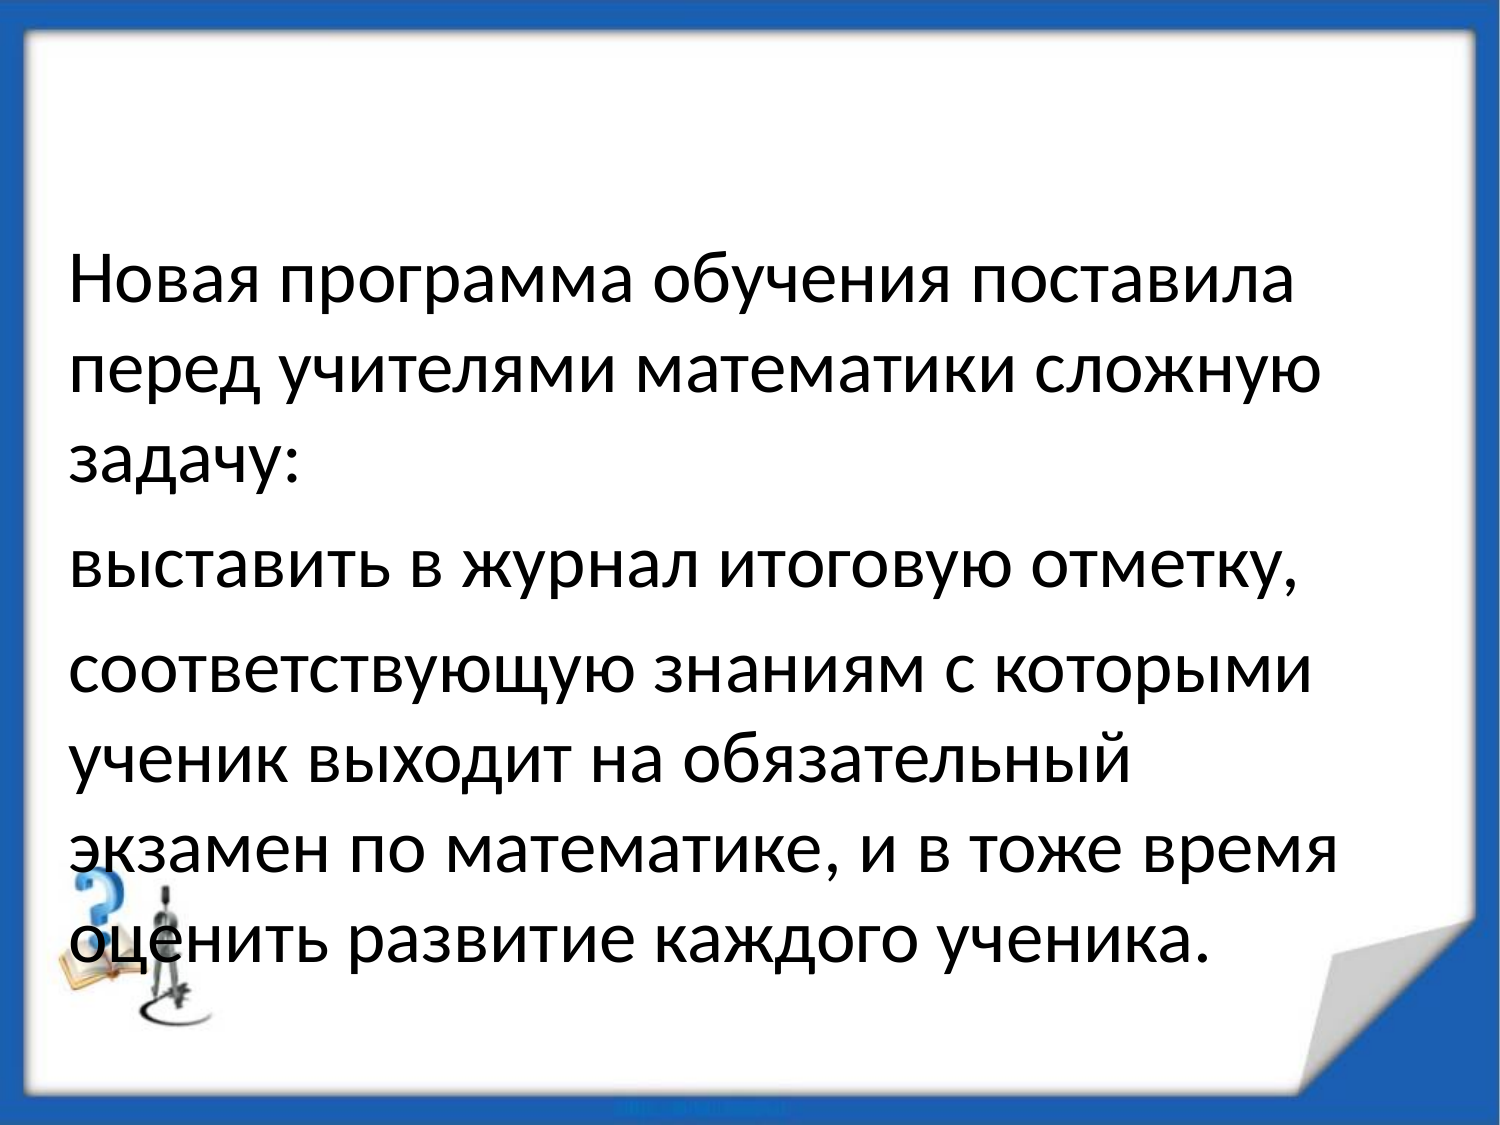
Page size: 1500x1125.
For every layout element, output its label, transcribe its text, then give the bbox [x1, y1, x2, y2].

picture [0, 0, 1500, 1125]
list Новая программа обучения поставила перед учителями математики сложную задачу: выставить в журнал итоговую отметку, соответствующую знаниям с которыми ученик выходит на обязательный экзамен по математике, и в тоже время оценить развитие каждого ученика. [53, 219, 1397, 1014]
